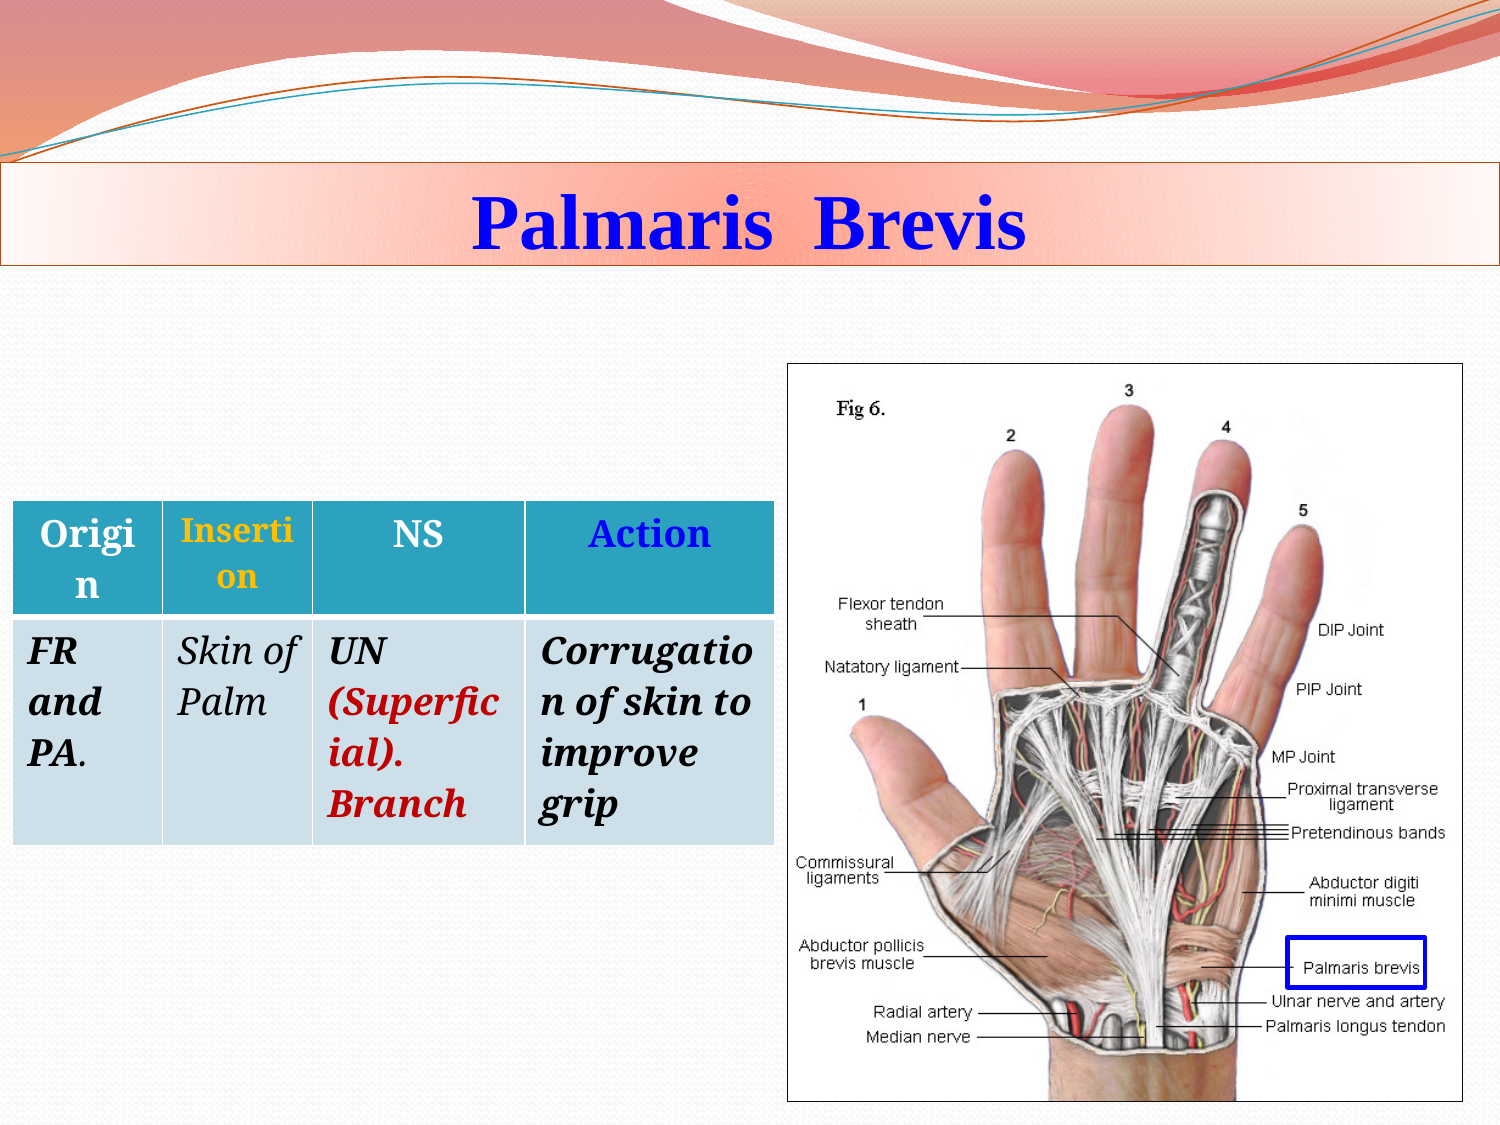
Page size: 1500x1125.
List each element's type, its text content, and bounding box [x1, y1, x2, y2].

table_cell FR and PA. [13, 620, 162, 845]
table_header NS [313, 501, 524, 614]
title Palmaris Brevis [0, 162, 1500, 266]
table_cell UN (Superficial). Branch [313, 620, 524, 845]
table_header Origin [13, 501, 162, 614]
table_cell Skin of Palm [163, 620, 312, 845]
picture [787, 363, 1463, 1102]
table_header Insertion [163, 501, 312, 614]
table_cell Corrugation of skin to improve grip [526, 620, 774, 845]
table_header Action [526, 501, 774, 614]
